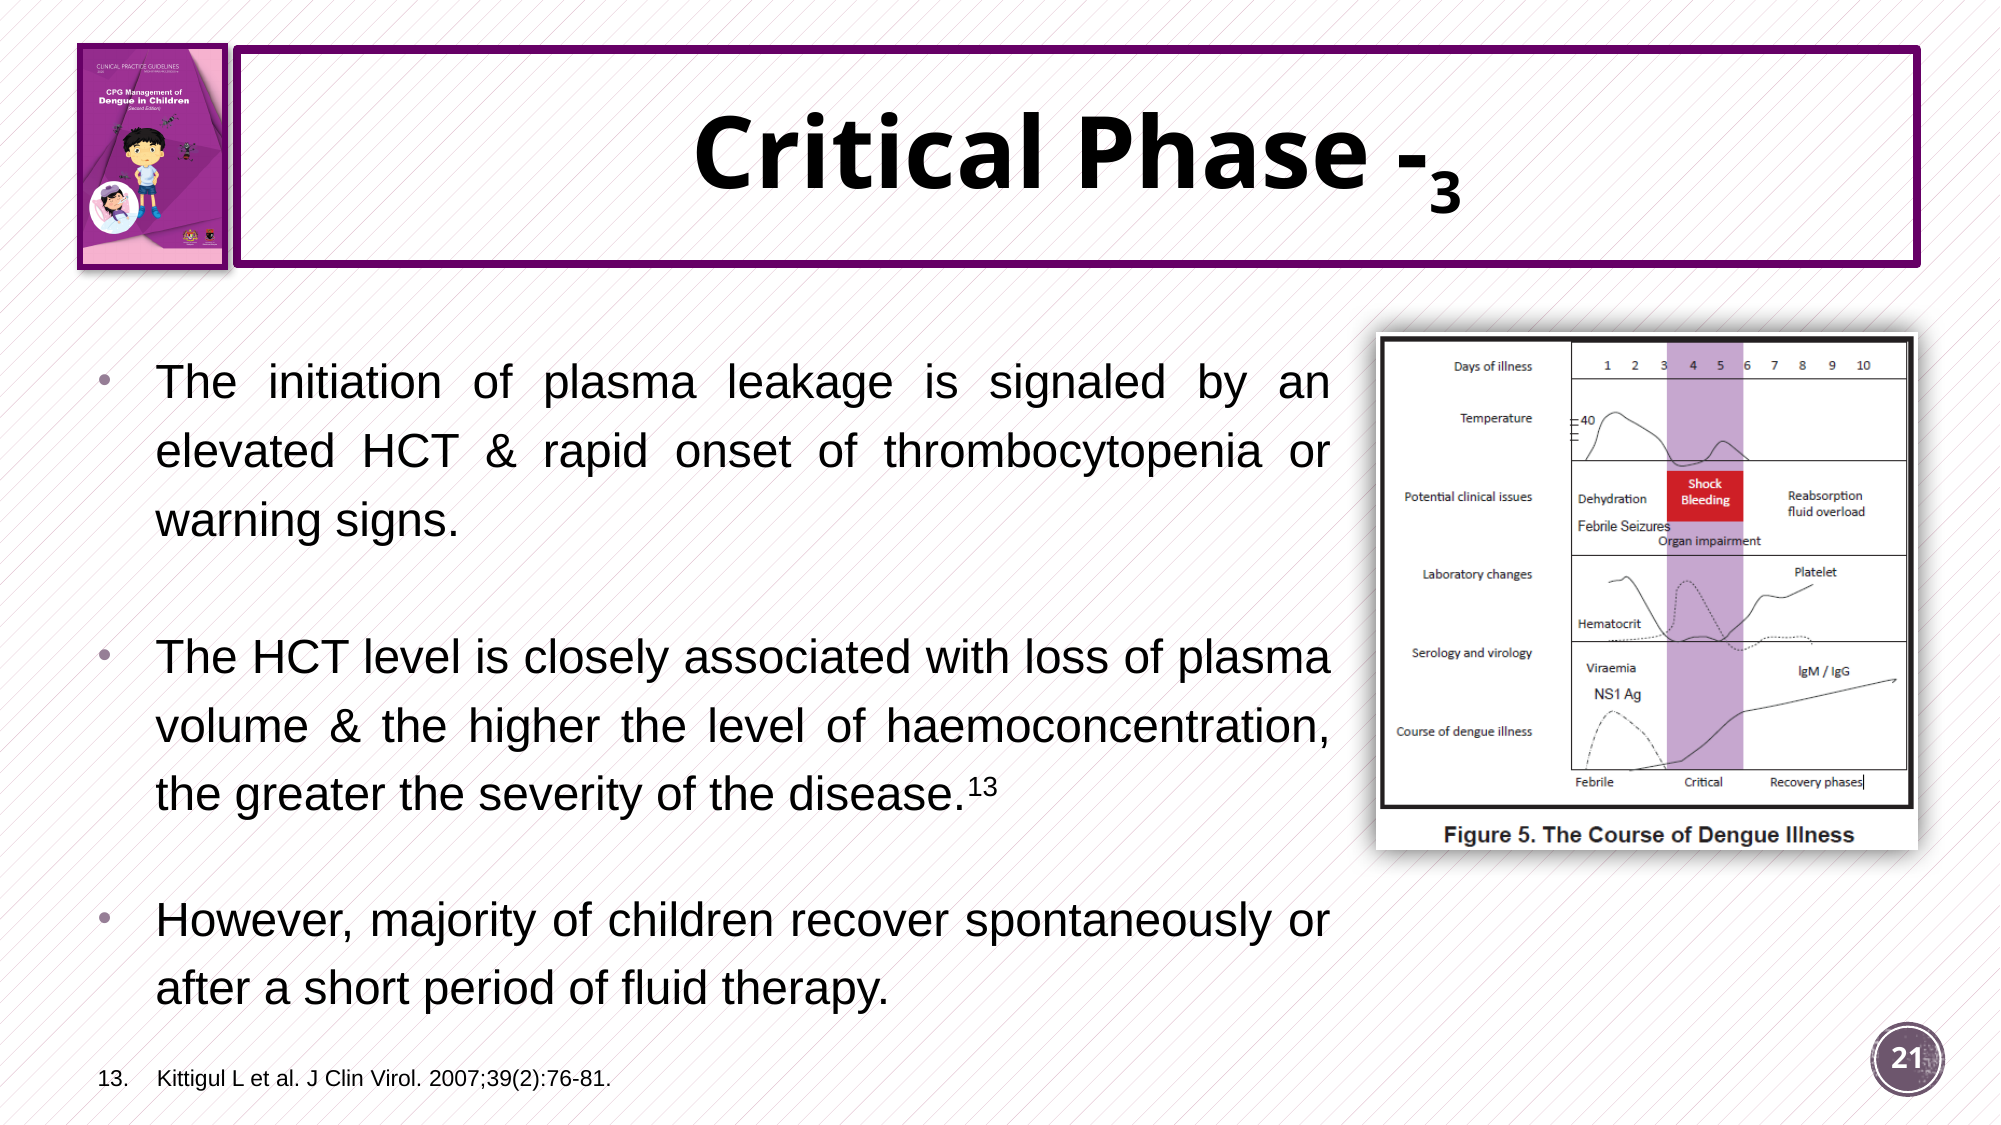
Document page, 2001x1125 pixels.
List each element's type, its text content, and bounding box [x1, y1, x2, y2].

text_box Critical Phase -3 [237, 49, 1918, 264]
list The initiation of plasma leakage is signaled by an elevated HCT & rapid onset of thrombocytopenia or warning signs. The HCT level is closely associated with loss of plasma volume & the higher the level of haemoconcentration, the greater the severity of the disease.13 However, majority of children recover spontaneously or after a short period of fluid therapy. [82, 332, 1348, 1046]
picture [83, 49, 222, 264]
slide_number 21 [1855, 1028, 1961, 1089]
text_box Kittigul L et al. J Clin Virol. 2007;39(2):76-81. [82, 1046, 1829, 1108]
picture [1376, 332, 1918, 850]
